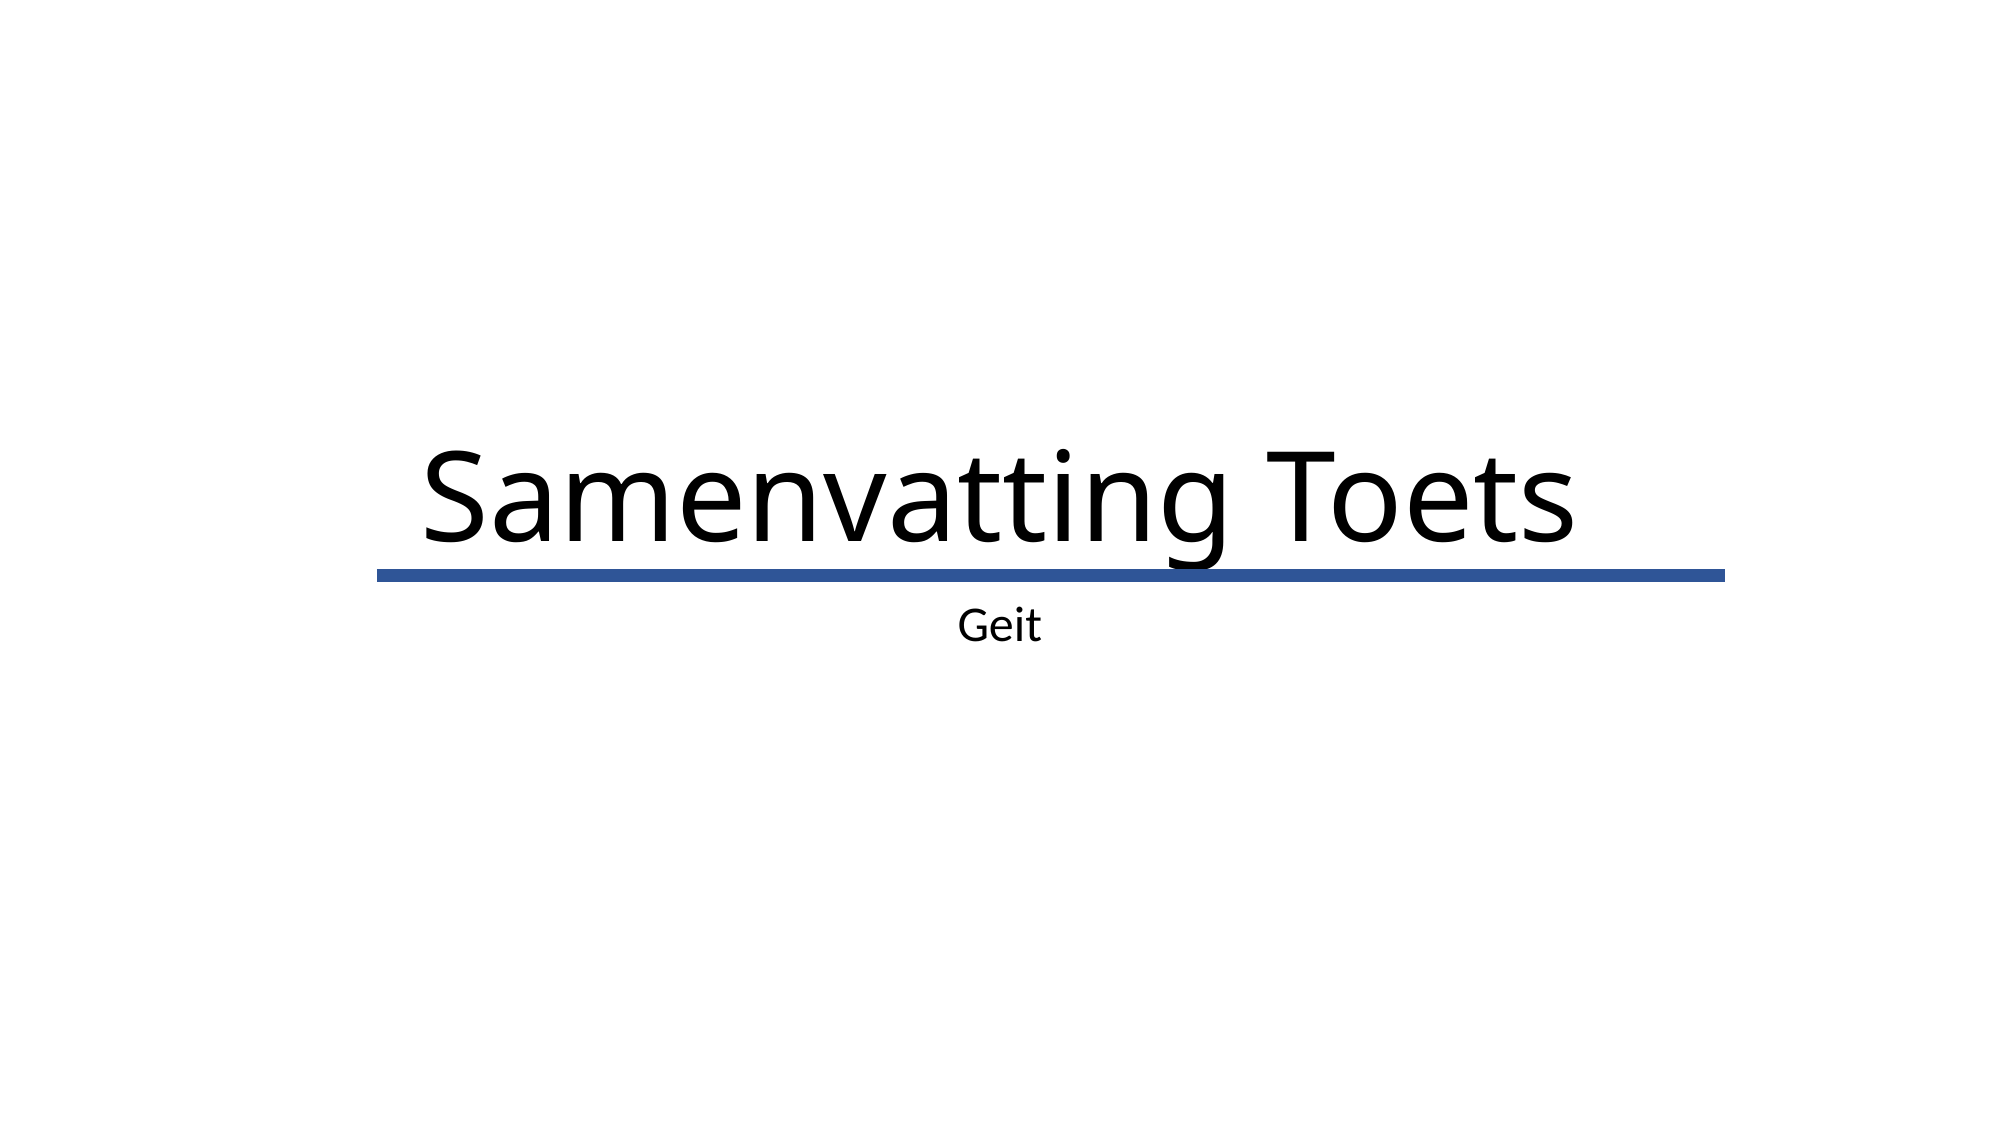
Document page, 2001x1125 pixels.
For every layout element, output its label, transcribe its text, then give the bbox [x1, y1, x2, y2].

title Samenvatting Toets [249, 184, 1750, 576]
subtitle Geit [249, 590, 1750, 863]
